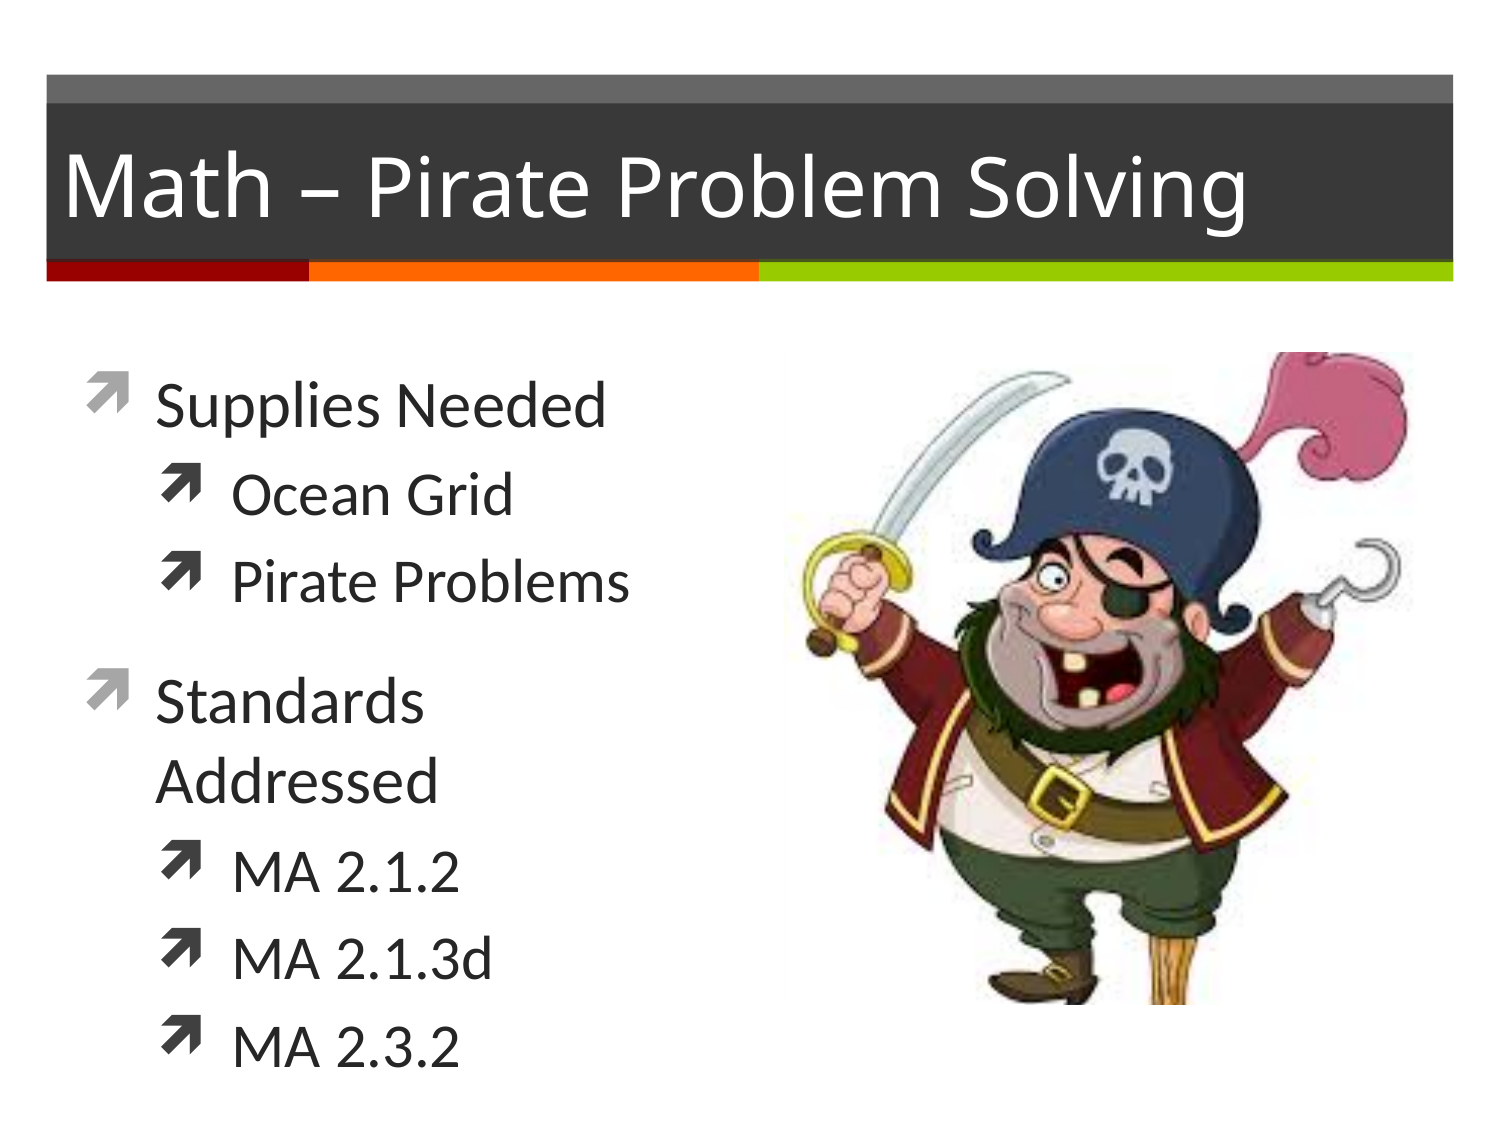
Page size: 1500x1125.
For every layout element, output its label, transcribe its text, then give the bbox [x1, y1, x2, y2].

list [783, 352, 1430, 1006]
title Math – Pirate Problem Solving [46, 103, 1454, 263]
list Supplies Needed Ocean Grid Pirate Problems Standards Addressed MA 2.1.2 MA 2.1.3d MA 2.3.2 [66, 352, 712, 1125]
